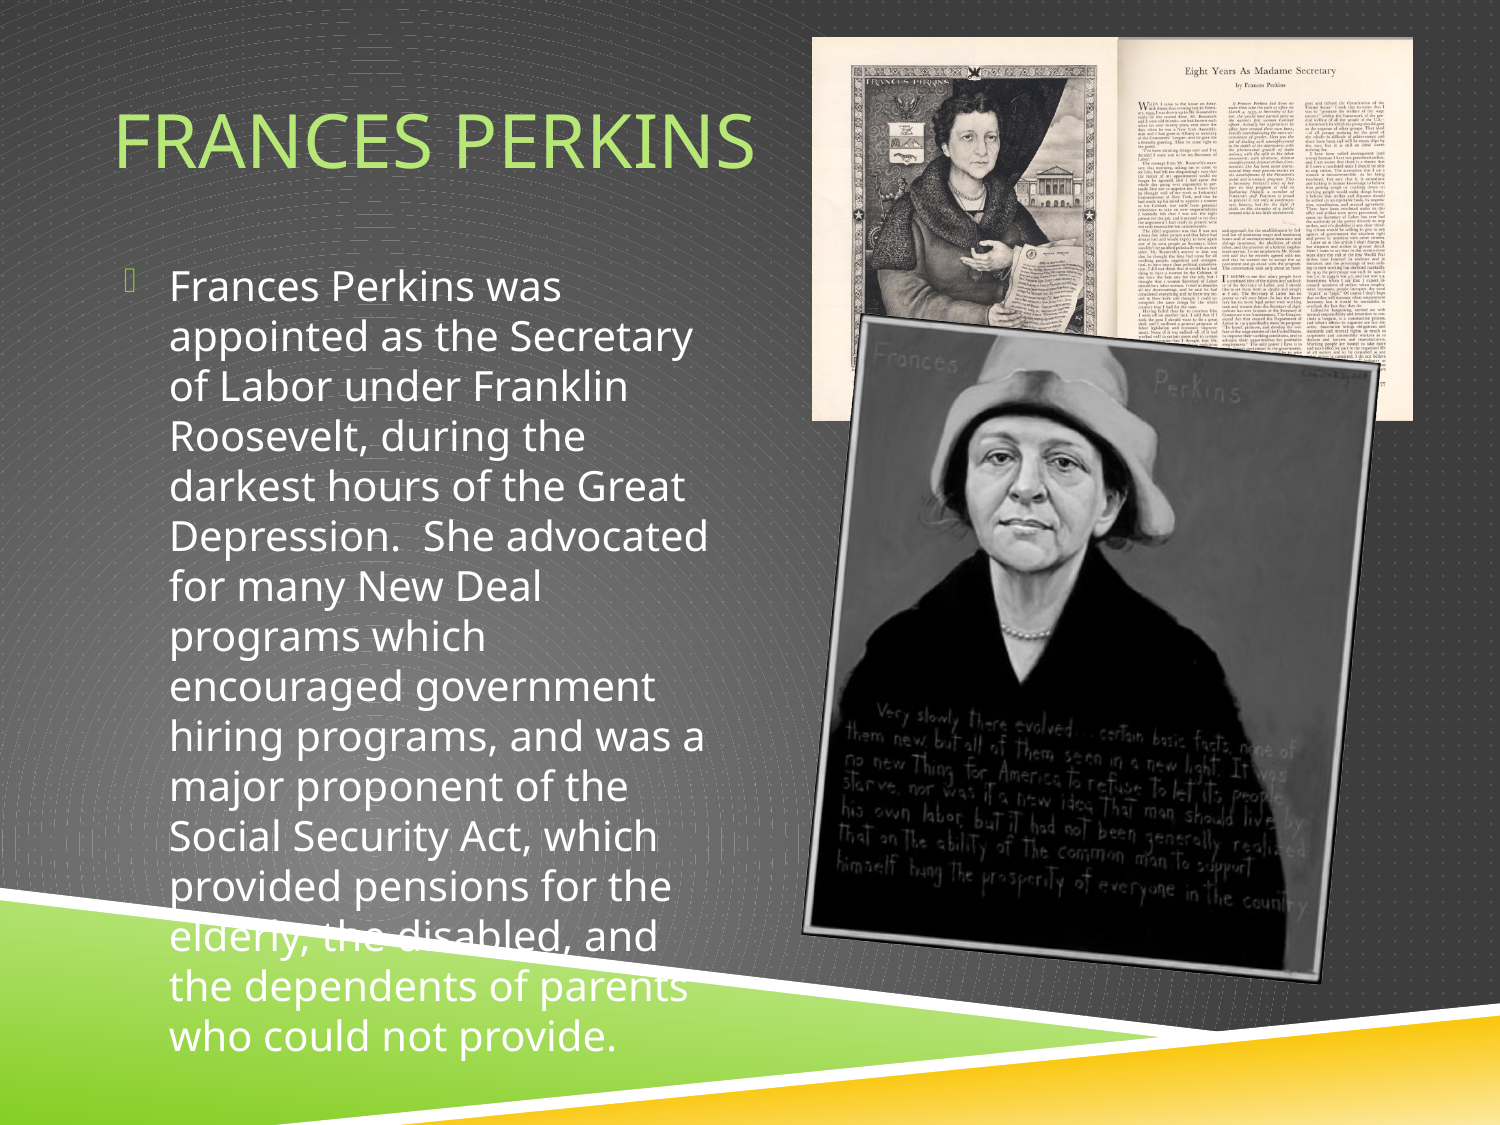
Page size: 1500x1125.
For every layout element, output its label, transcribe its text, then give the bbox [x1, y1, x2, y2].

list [812, 37, 1413, 421]
title Frances Perkins [112, 45, 806, 233]
list Frances Perkins was appointed as the Secretary of Labor under Franklin Roosevelt, during the darkest hours of the Great Depression. She advocated for many New Deal programs which encouraged government hiring programs, and was a major proponent of the Social Security Act, which provided pensions for the elderly, the disabled, and the dependents of parents who could not provide. [112, 251, 713, 925]
picture [828, 335, 1353, 962]
